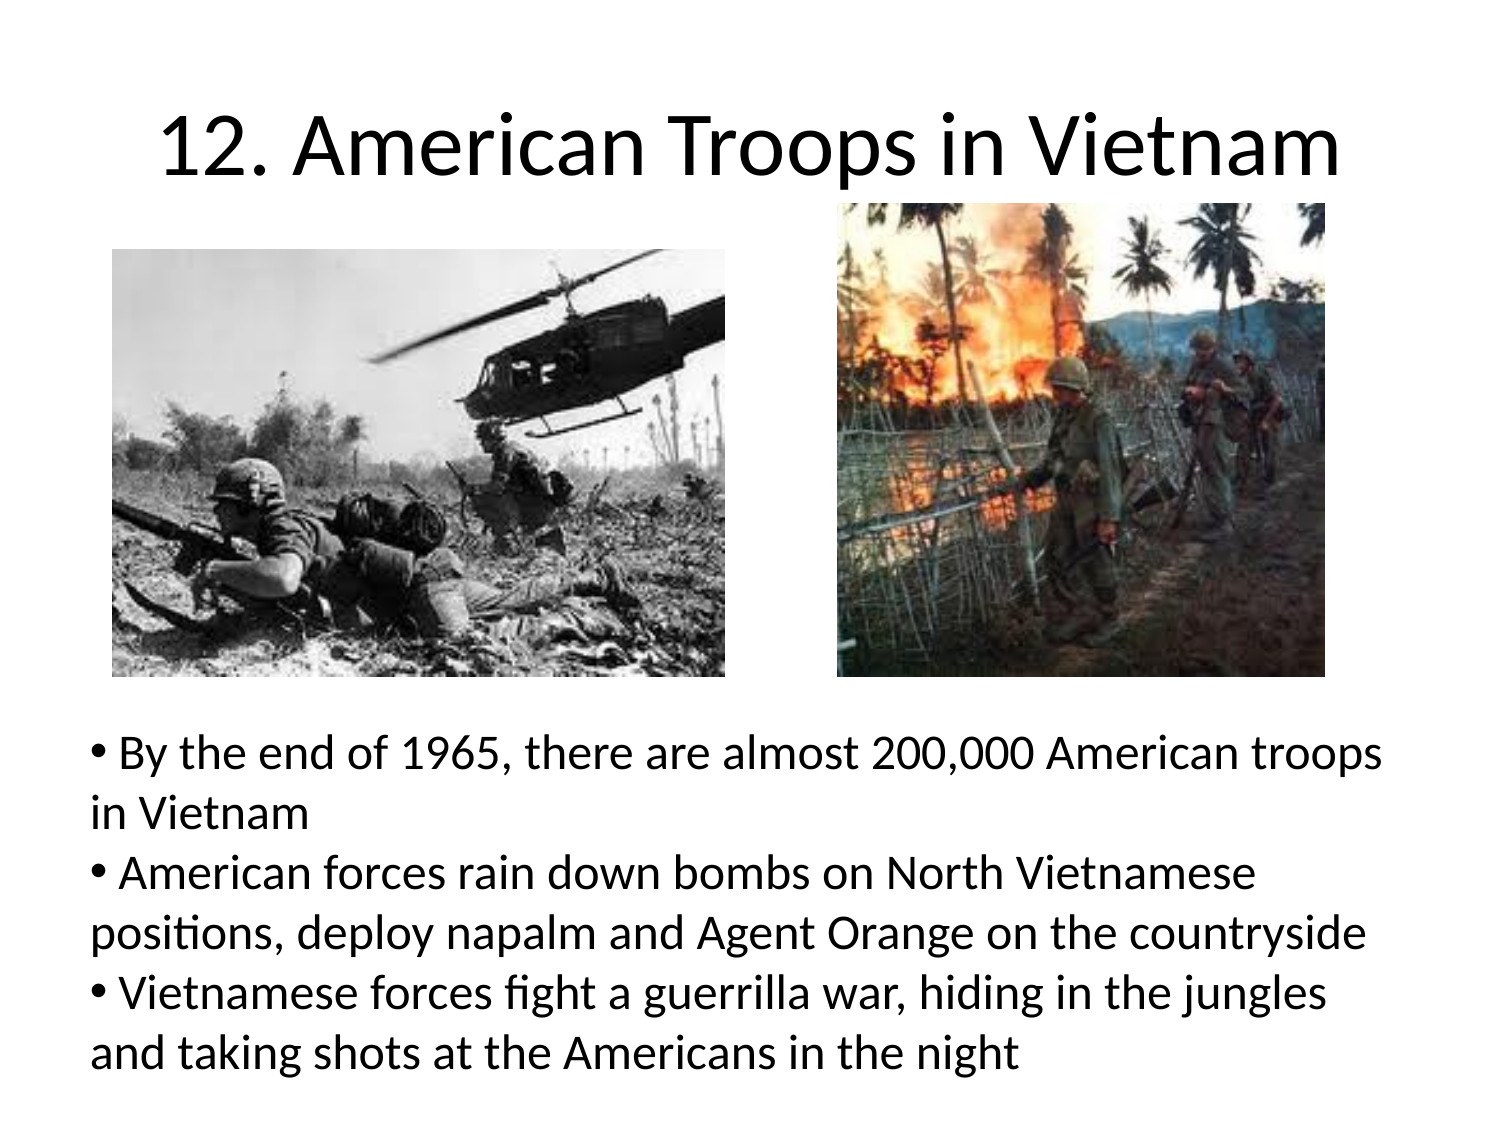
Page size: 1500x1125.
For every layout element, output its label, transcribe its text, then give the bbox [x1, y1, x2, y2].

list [112, 249, 726, 677]
text_box By the end of 1965, there are almost 200,000 American troops in Vietnam American forces rain down bombs on North Vietnamese positions, deploy napalm and Agent Orange on the countryside Vietnamese forces fight a guerrilla war, hiding in the jungles and taking shots at the Americans in the night [74, 712, 1413, 1125]
picture [837, 203, 1326, 677]
title 12. American Troops in Vietnam [75, 45, 1425, 233]
